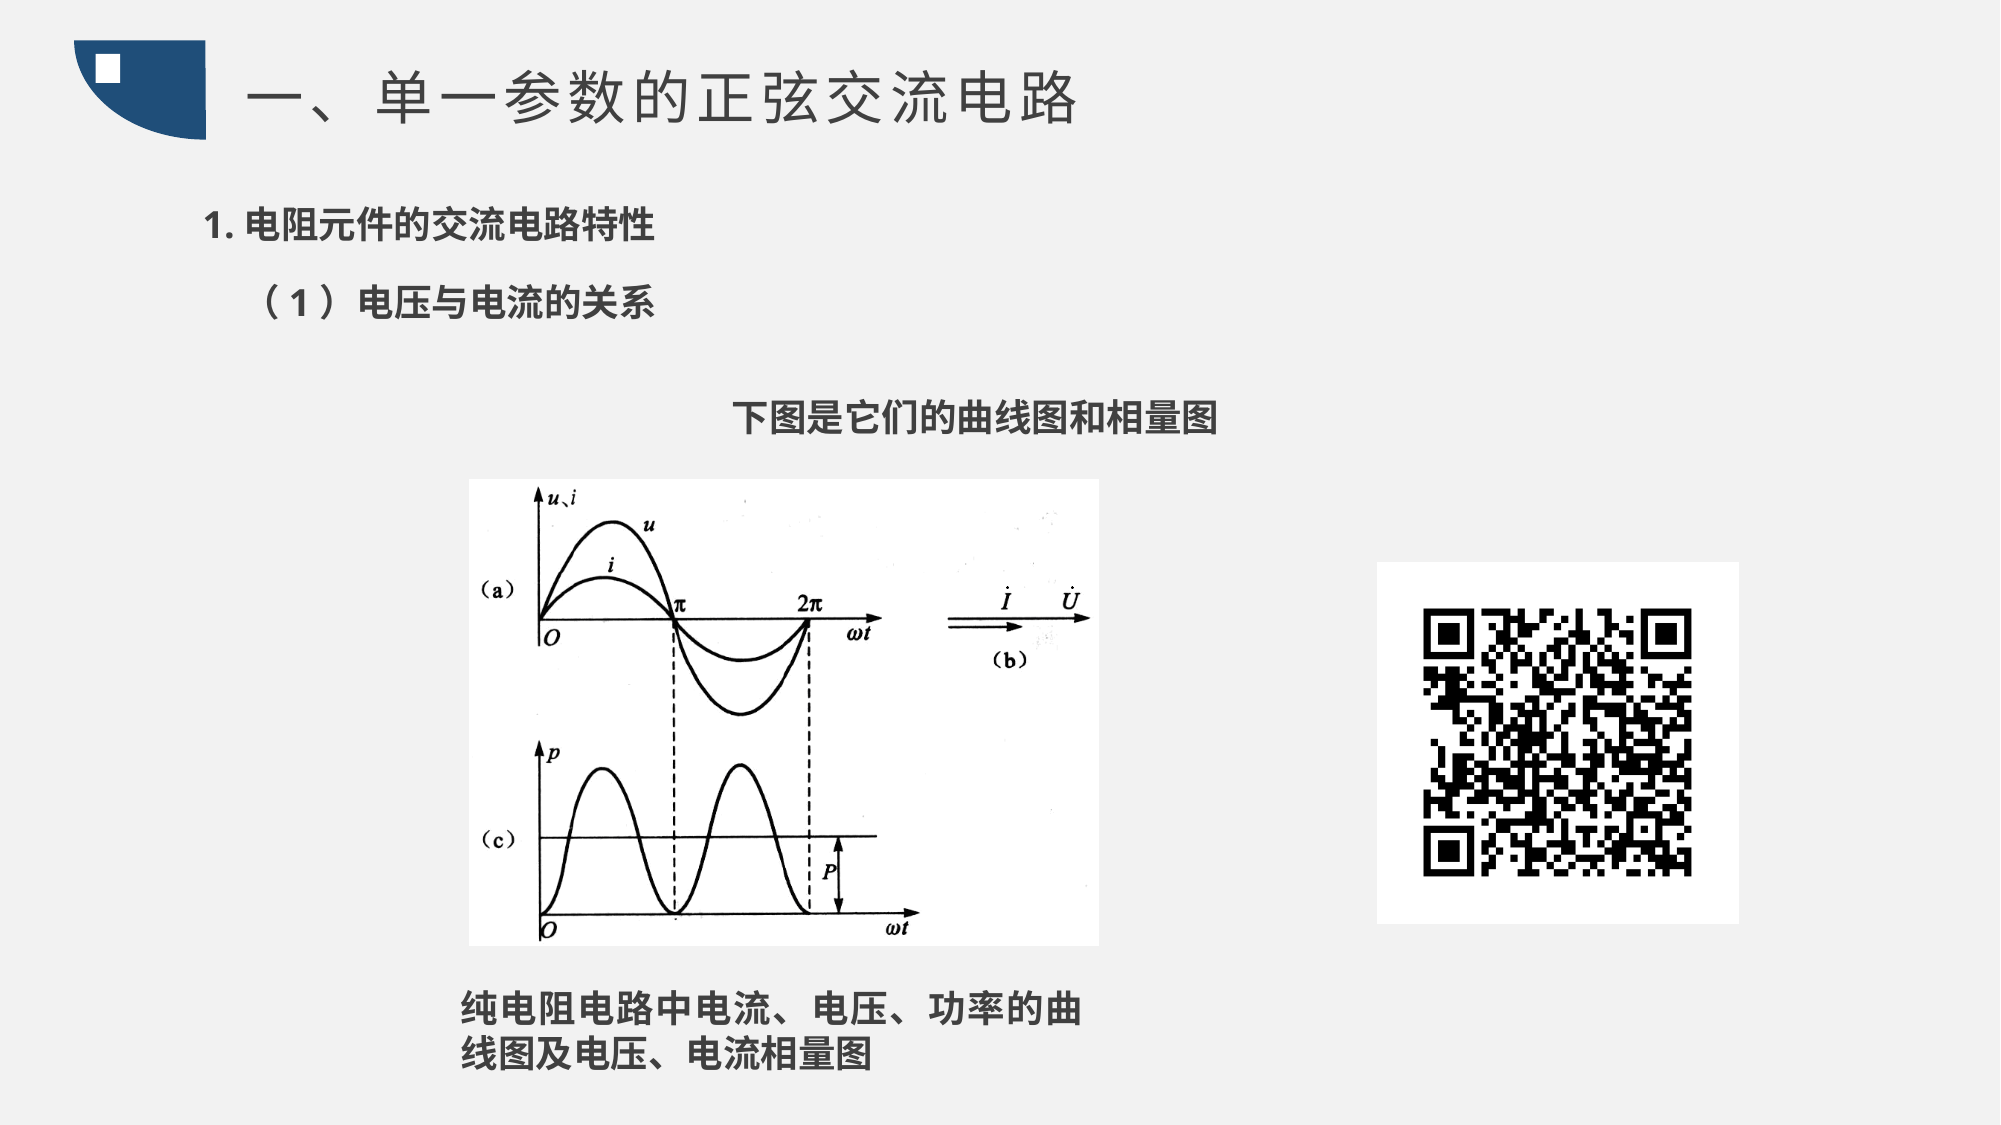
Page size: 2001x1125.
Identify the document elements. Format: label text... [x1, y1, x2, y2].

picture [469, 479, 1099, 946]
picture [1377, 562, 1740, 924]
text_box 下图是它们的曲线图和相量图 [716, 364, 1283, 447]
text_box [74, 0, 1136, 140]
text_box 纯电阻电路中电流、电压、功率的曲线图及电压、电流相量图 [445, 977, 1099, 1083]
text_box 1.电阻元件的交流电路特性 [187, 171, 1834, 254]
text_box （1）电压与电流的关系 [227, 249, 1834, 332]
